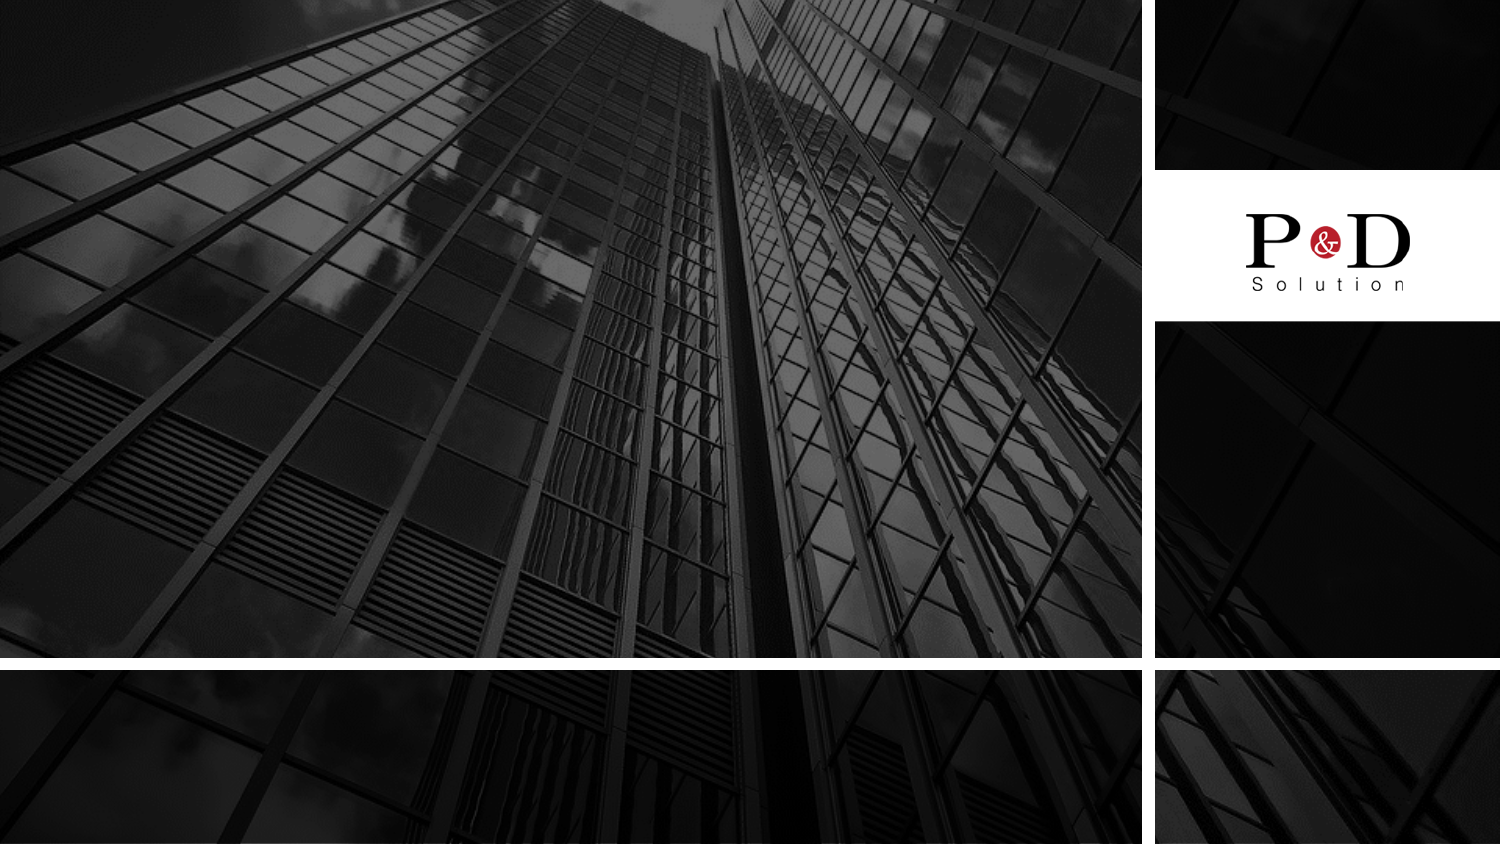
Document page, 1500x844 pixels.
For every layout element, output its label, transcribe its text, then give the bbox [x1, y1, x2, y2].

picture [0, 0, 1142, 658]
picture [1155, 670, 1500, 844]
text_box FineReport 플러그인 개발 [84, 401, 1064, 507]
text_box P&D Solution [84, 140, 1064, 270]
picture [1215, 193, 1440, 311]
text_box The Leading Provider Of Data Technology [84, 270, 1064, 351]
